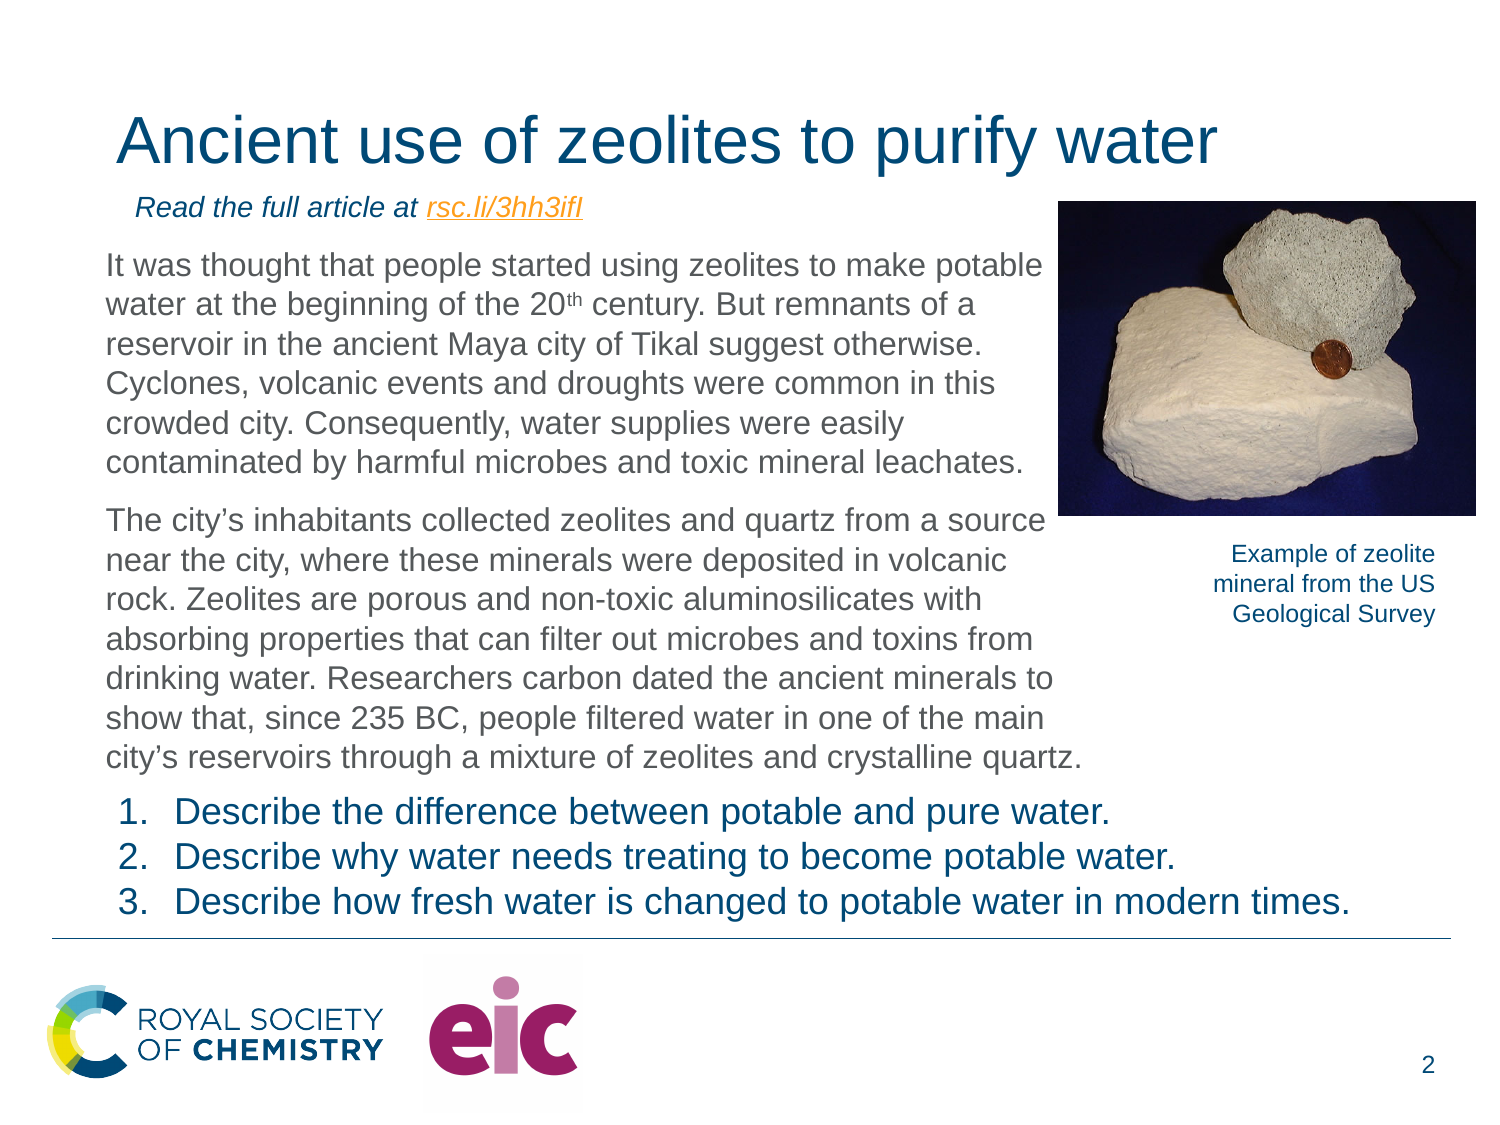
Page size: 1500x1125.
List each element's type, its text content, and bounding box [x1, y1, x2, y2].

list It was thought that people started using zeolites to make potable water at the beginning of the 20th century. But remnants of a reservoir in the ancient Maya city of Tikal suggest otherwise. Cyclones, volcanic events and droughts were common in this crowded city. Consequently, water supplies were easily contaminated by harmful microbes and toxic mineral leachates. The city’s inhabitants collected zeolites and quartz from a source near the city, where these minerals were deposited in volcanic rock. Zeolites are porous and non-toxic aluminosilicates with absorbing properties that can filter out microbes and toxins from drinking water. Researchers carbon dated the ancient minerals to show that, since 235 BC, people filtered water in one of the main city’s reservoirs through a mixture of zeolites and crystalline quartz. [90, 235, 1100, 795]
text_box Example of zeolite mineral from the US Geological Survey [1188, 530, 1451, 635]
slide_number 2 [1113, 1033, 1451, 1094]
picture [0, 938, 583, 1125]
title Ancient use of zeolites to purify water [101, 33, 1396, 235]
text_box Describe the difference between potable and pure water. Describe why water needs treating to become potable water. Describe how fresh water is changed to potable water in modern times. [103, 779, 1476, 975]
text_box Read the full article at rsc.li/3hh3ifI [119, 180, 1267, 231]
picture [1058, 201, 1476, 516]
